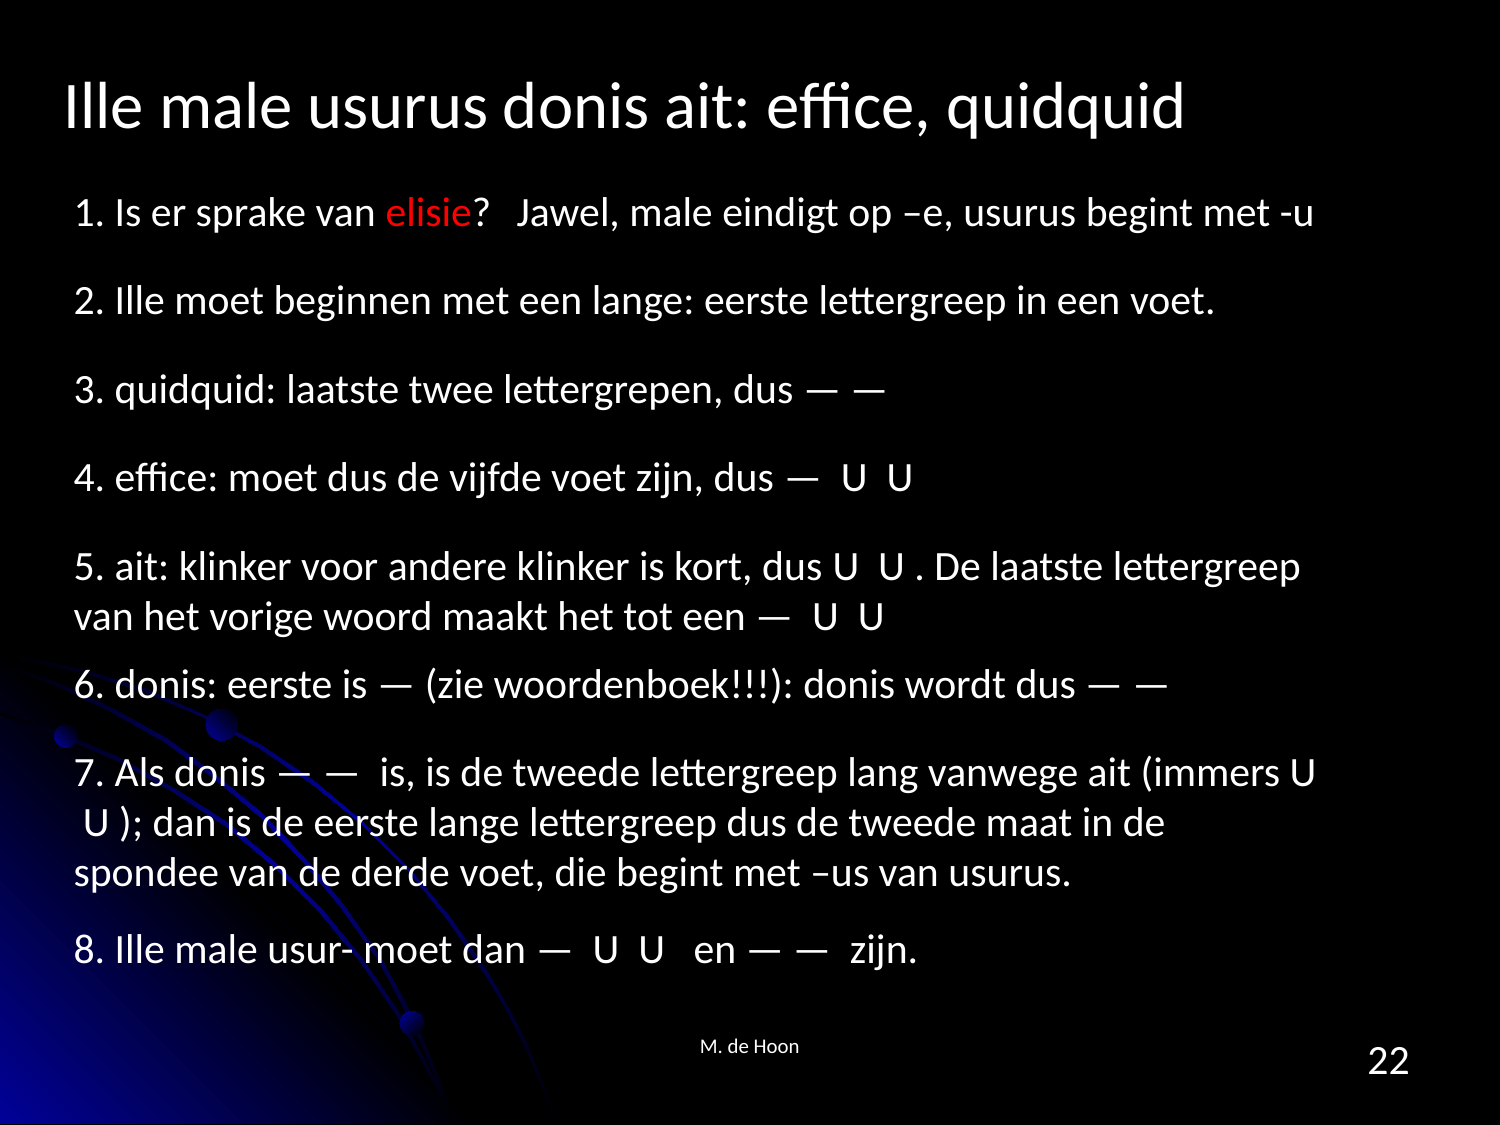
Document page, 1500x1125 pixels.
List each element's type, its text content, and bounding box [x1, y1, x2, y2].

text_box 1. Is er sprake van elisie? [58, 177, 501, 242]
slide_number 22 [1074, 1024, 1426, 1101]
text_box 2. Ille moet beginnen met een lange: eerste lettergreep in een voet. [58, 265, 1335, 331]
text_box 7. Als donis — — is, is de tweede lettergreep lang vanwege ait (immers U U ); dan is de eerste lange lettergreep dus de tweede maat in de spondee van de derde voet, die begint met –us van usurus. [58, 737, 1335, 903]
text_box Jawel, male eindigt op –e, usurus begint met -u [501, 177, 1412, 242]
text_box 4. effice: moet dus de vijfde voet zijn, dus — U U [58, 442, 1323, 508]
text_box 3. quidquid: laatste twee lettergrepen, dus — — [58, 354, 1371, 419]
footer M. de Hoon [512, 1024, 988, 1101]
text_box Ille male usurus donis ait: effice, quidquid [49, 54, 1203, 150]
text_box 5. ait: klinker voor andere klinker is kort, dus U U . De laatste lettergreep van het vorige woord maakt het tot een — U U [58, 531, 1358, 646]
text_box 6. donis: eerste is — (zie woordenboek!!!): donis wordt dus — — [58, 649, 1371, 714]
text_box 8. Ille male usur- moet dan — U U en — — zijn. [58, 914, 1394, 980]
